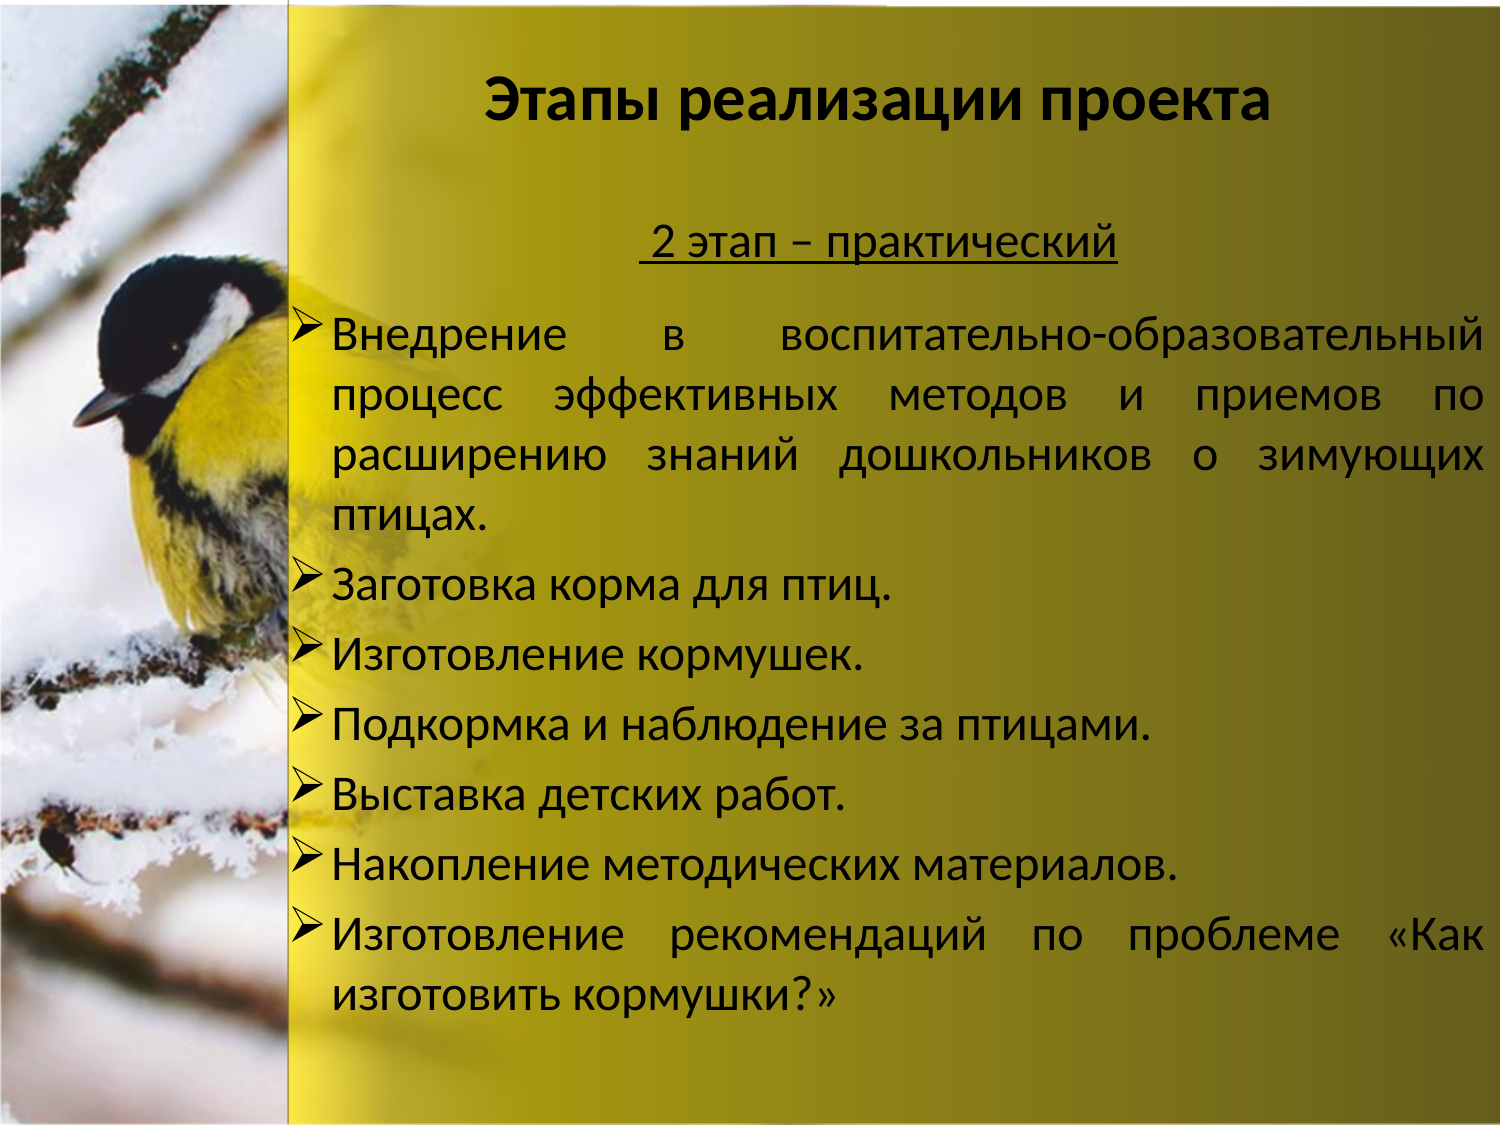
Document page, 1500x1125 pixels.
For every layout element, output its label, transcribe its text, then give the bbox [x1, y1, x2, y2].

title Этапы реализации проекта [257, 0, 1500, 188]
list Внедрение в воспитательно-образовательный процесс эффективных методов и приемов по расширению знаний дошкольников о зимующих птицах. Заготовка корма для птиц. Изготовление кормушек. Подкормка и наблюдение за птицами. Выставка детских работ. Накопление методических материалов. Изготовление рекомендаций по проблеме «Как изготовить кормушки?» [257, 292, 1500, 1125]
text_box 2 этап – практический [257, 199, 1500, 275]
picture [0, 0, 1500, 1125]
